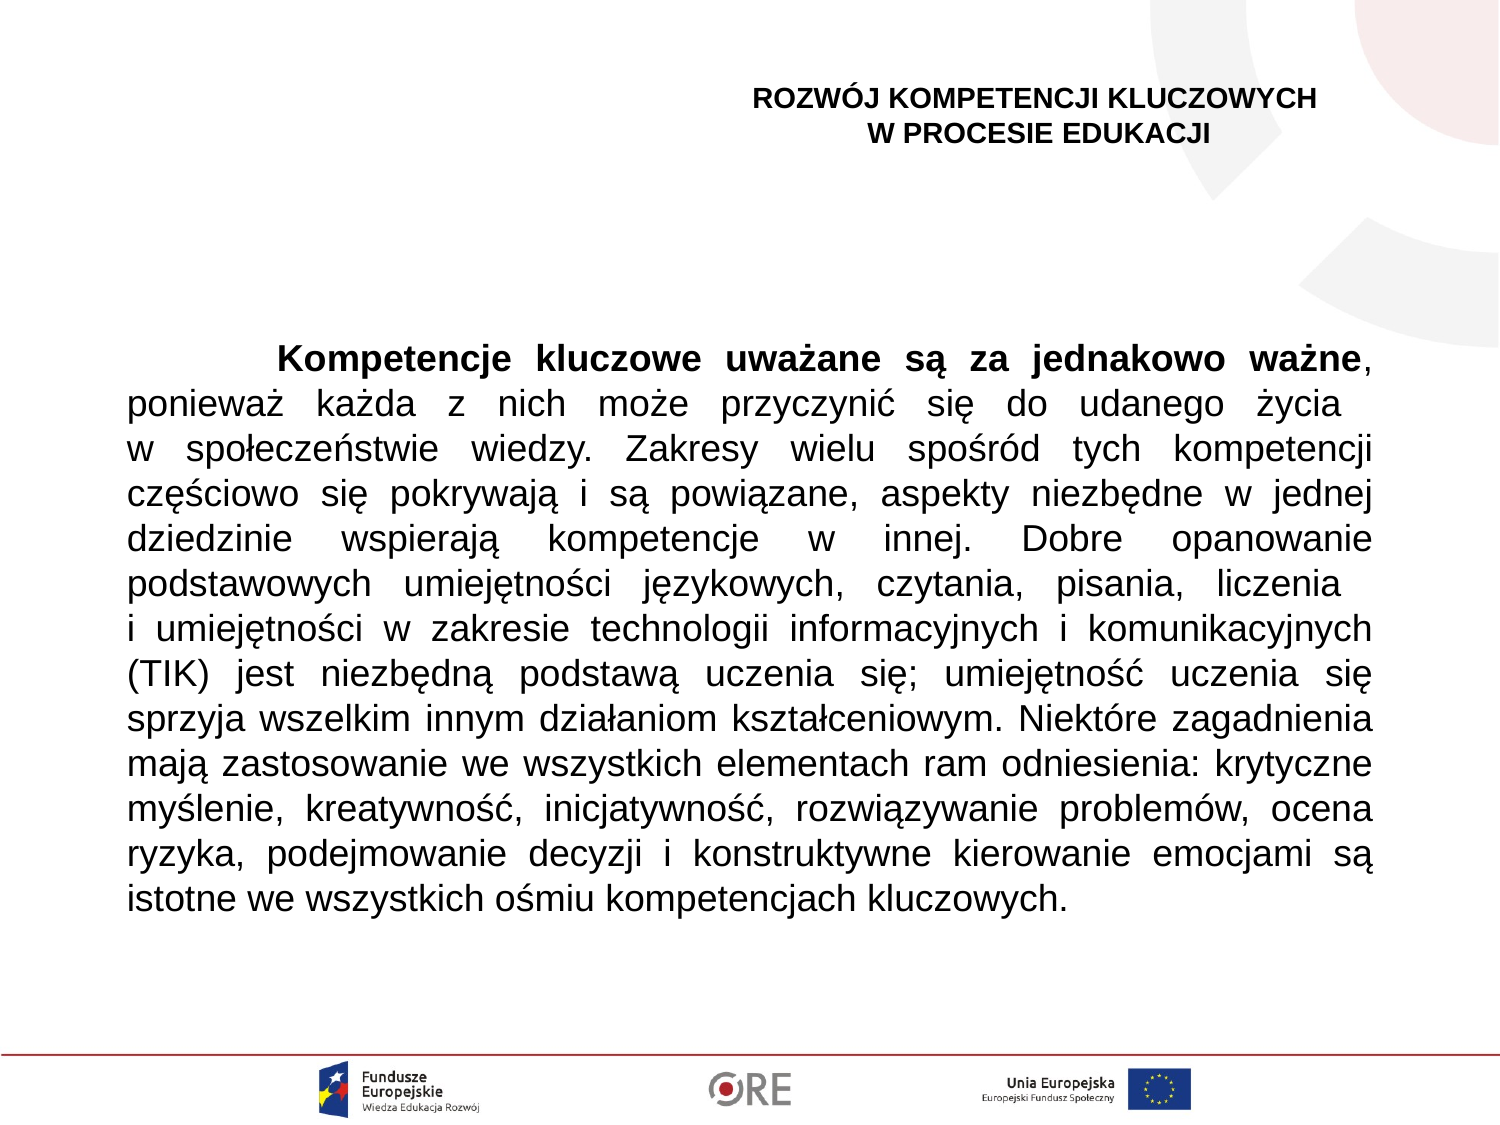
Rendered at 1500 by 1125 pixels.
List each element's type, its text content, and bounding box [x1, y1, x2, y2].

text_box Kompetencje kluczowe uważane są za jednakowo ważne, ponieważ każda z nich może przyczynić się do udanego życia w społeczeństwie wiedzy. Zakresy wielu spośród tych kompetencji częściowo się pokrywają i są powiązane, aspekty niezbędne w jednej dziedzinie wspierają kompetencje w innej. Dobre opanowanie podstawowych umiejętności językowych, czytania, pisania, liczenia i umiejętności w zakresie technologii informacyjnych i komunikacyjnych (TIK) jest niezbędną podstawą uczenia się; umiejętność uczenia się sprzyja wszelkim innym działaniom kształceniowym. Niektóre zagadnienia mają zastosowanie we wszystkich elementach ram odniesienia: krytyczne myślenie, kreatywność, inicjatywność, rozwiązywanie problemów, ocena ryzyka, podejmowanie decyzji i konstruktywne kierowanie emocjami są istotne we wszystkich ośmiu kompetencjach kluczowych. [112, 326, 1388, 926]
text_box ROZWÓJ KOMPETENCJI KLUCZOWYCH W PROCESIE EDUKACJI [631, 78, 1447, 157]
picture [0, 0, 1500, 1125]
